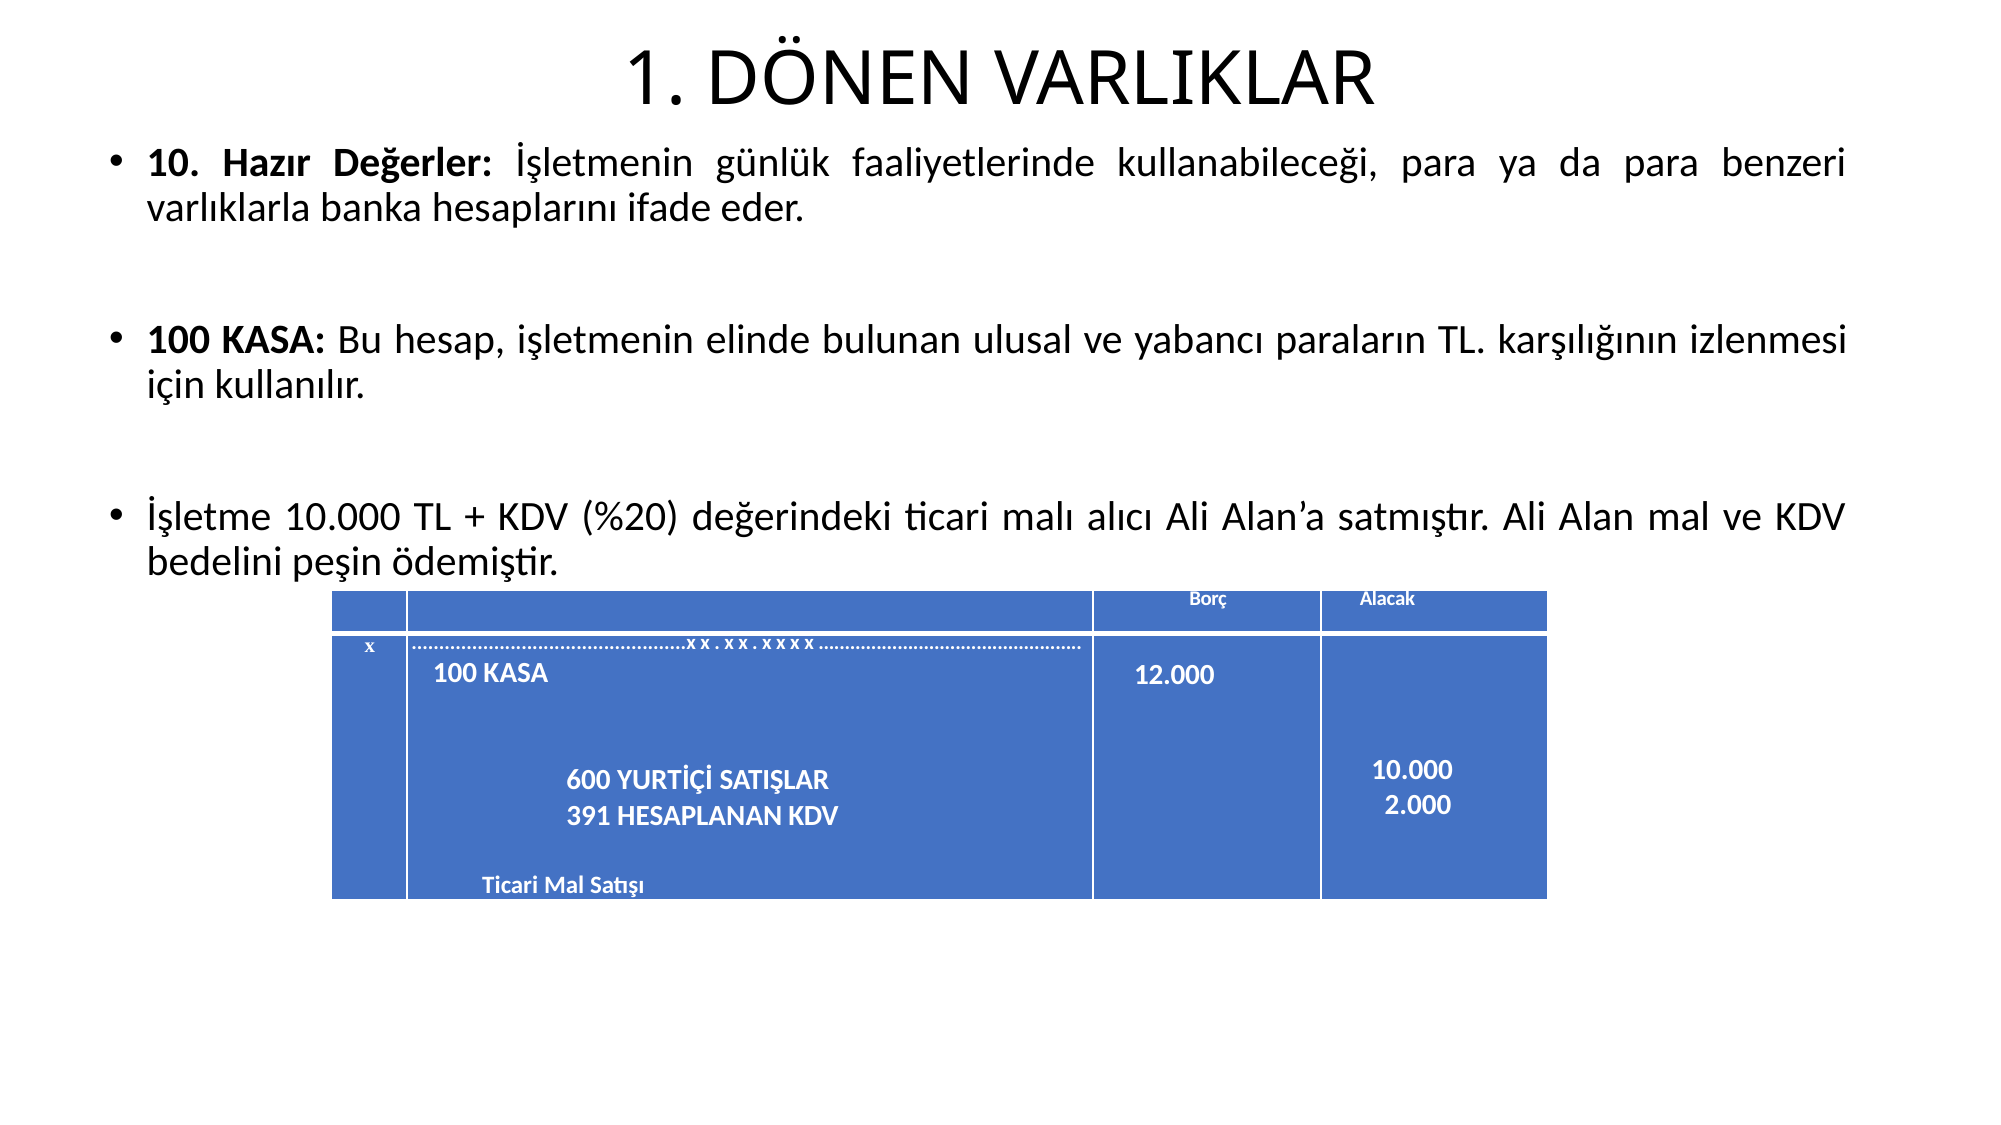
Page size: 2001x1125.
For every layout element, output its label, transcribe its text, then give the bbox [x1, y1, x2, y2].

list 10. Hazır Değerler: İşletmenin günlük faaliyetlerinde kullanabileceği, para ya da para benzeri varlıklarla banka hesaplarını ifade eder. 100 KASA: Bu hesap, işletmenin elinde bulunan ulusal ve yabancı paraların TL. karşılığının izlenmesi için kullanılır. İşletme 10.000 TL + KDV (%20) değerindeki ticari malı alıcı Ali Alan’a satmıştır. Ali Alan mal ve KDV bedelini peşin ödemiştir. [94, 132, 1863, 1112]
table_header Alacak [1322, 591, 1547, 631]
title 1. DÖNEN VARLIKLAR [137, 0, 1863, 132]
table_header Borç [1094, 591, 1320, 631]
table_cell 12.000 [1094, 636, 1320, 899]
table_header [408, 591, 1092, 631]
table_header [332, 591, 406, 631]
table_cell x [332, 636, 406, 899]
table_cell 10.000 2.000 [1322, 636, 1547, 899]
table_cell ..................................................xx.xx.xxxx.................................................. 100 KASA 600 YURTİÇİ SATIŞLAR 391 HESAPLANAN KDV Ticari Mal Satışı [408, 636, 1092, 899]
